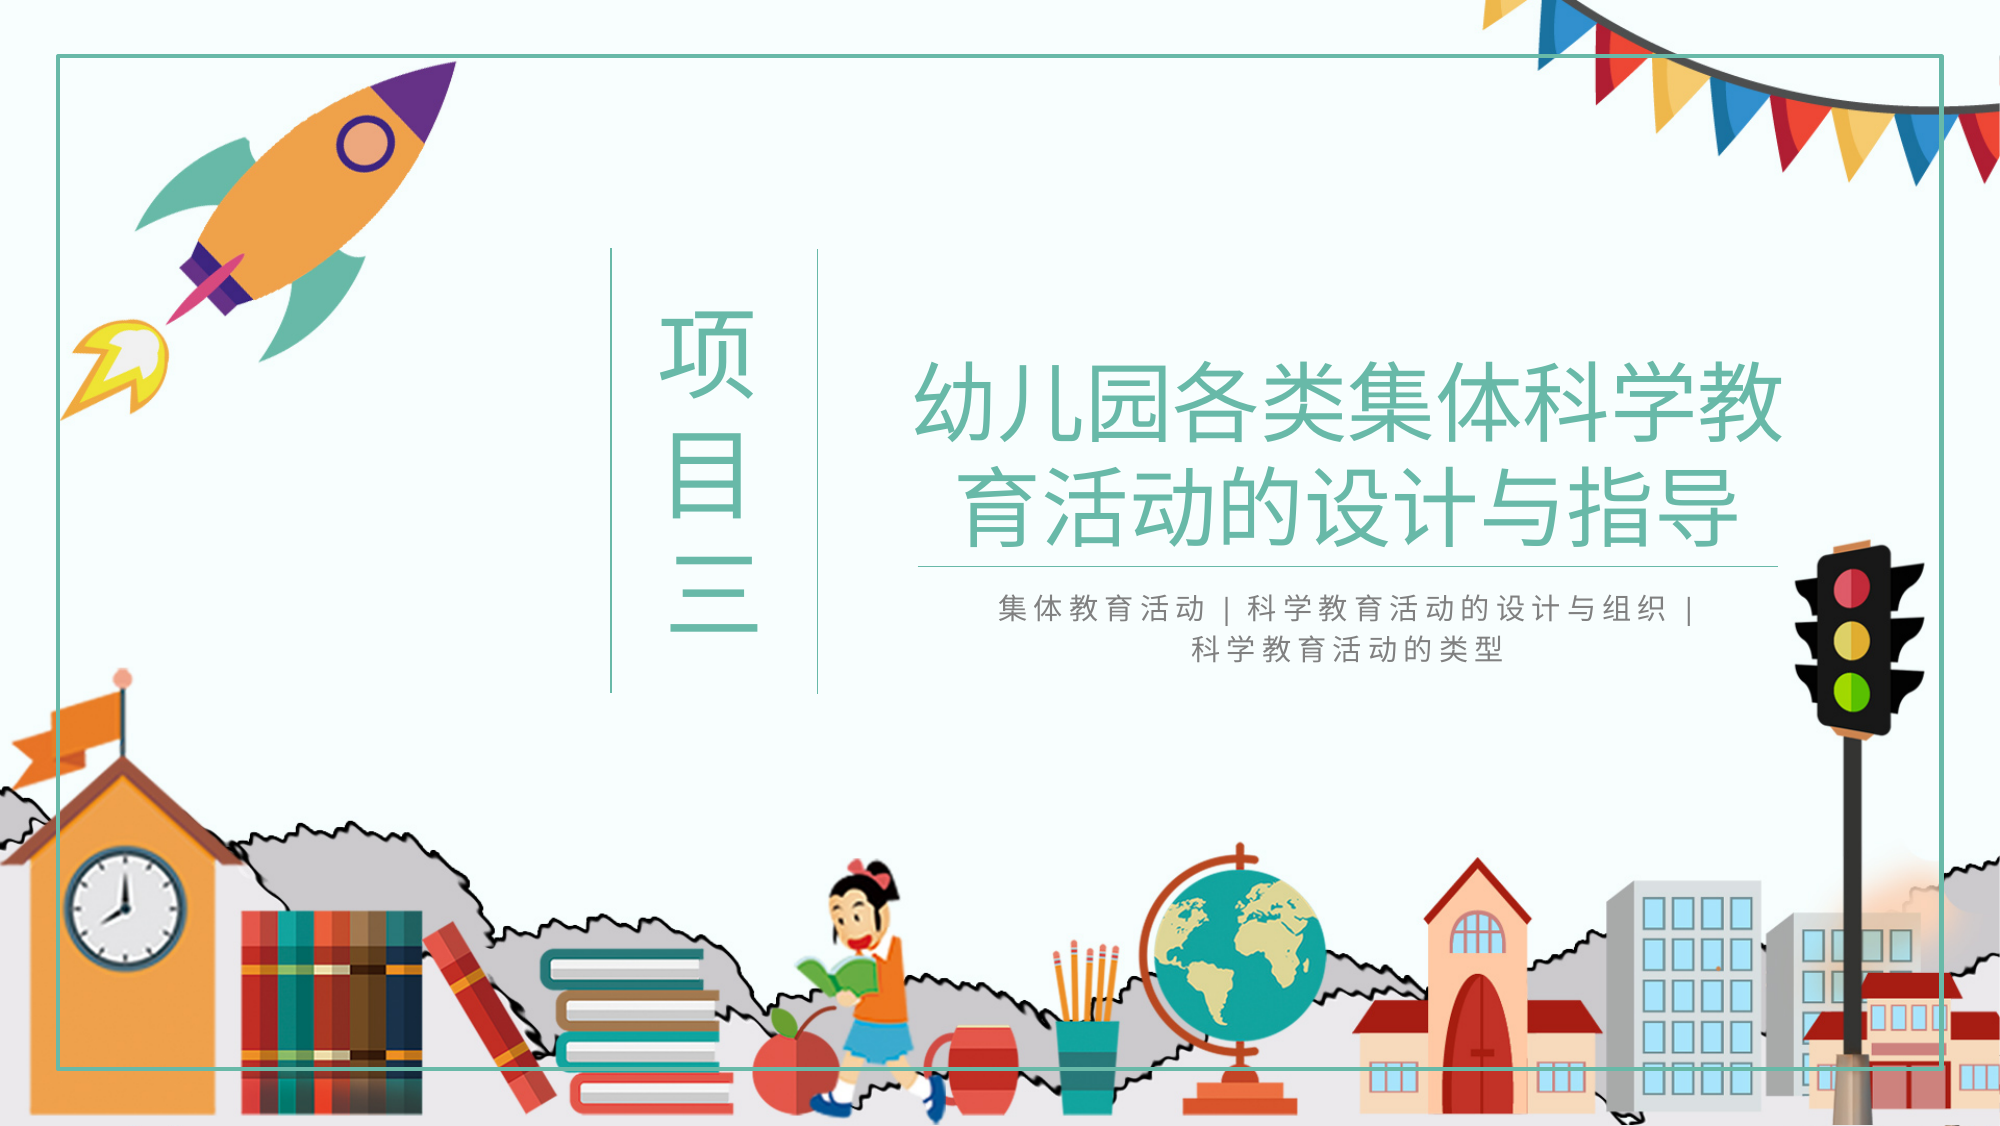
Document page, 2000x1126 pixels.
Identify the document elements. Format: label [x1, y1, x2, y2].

picture [0, 0, 2000, 1126]
text_box [491, 367, 938, 575]
